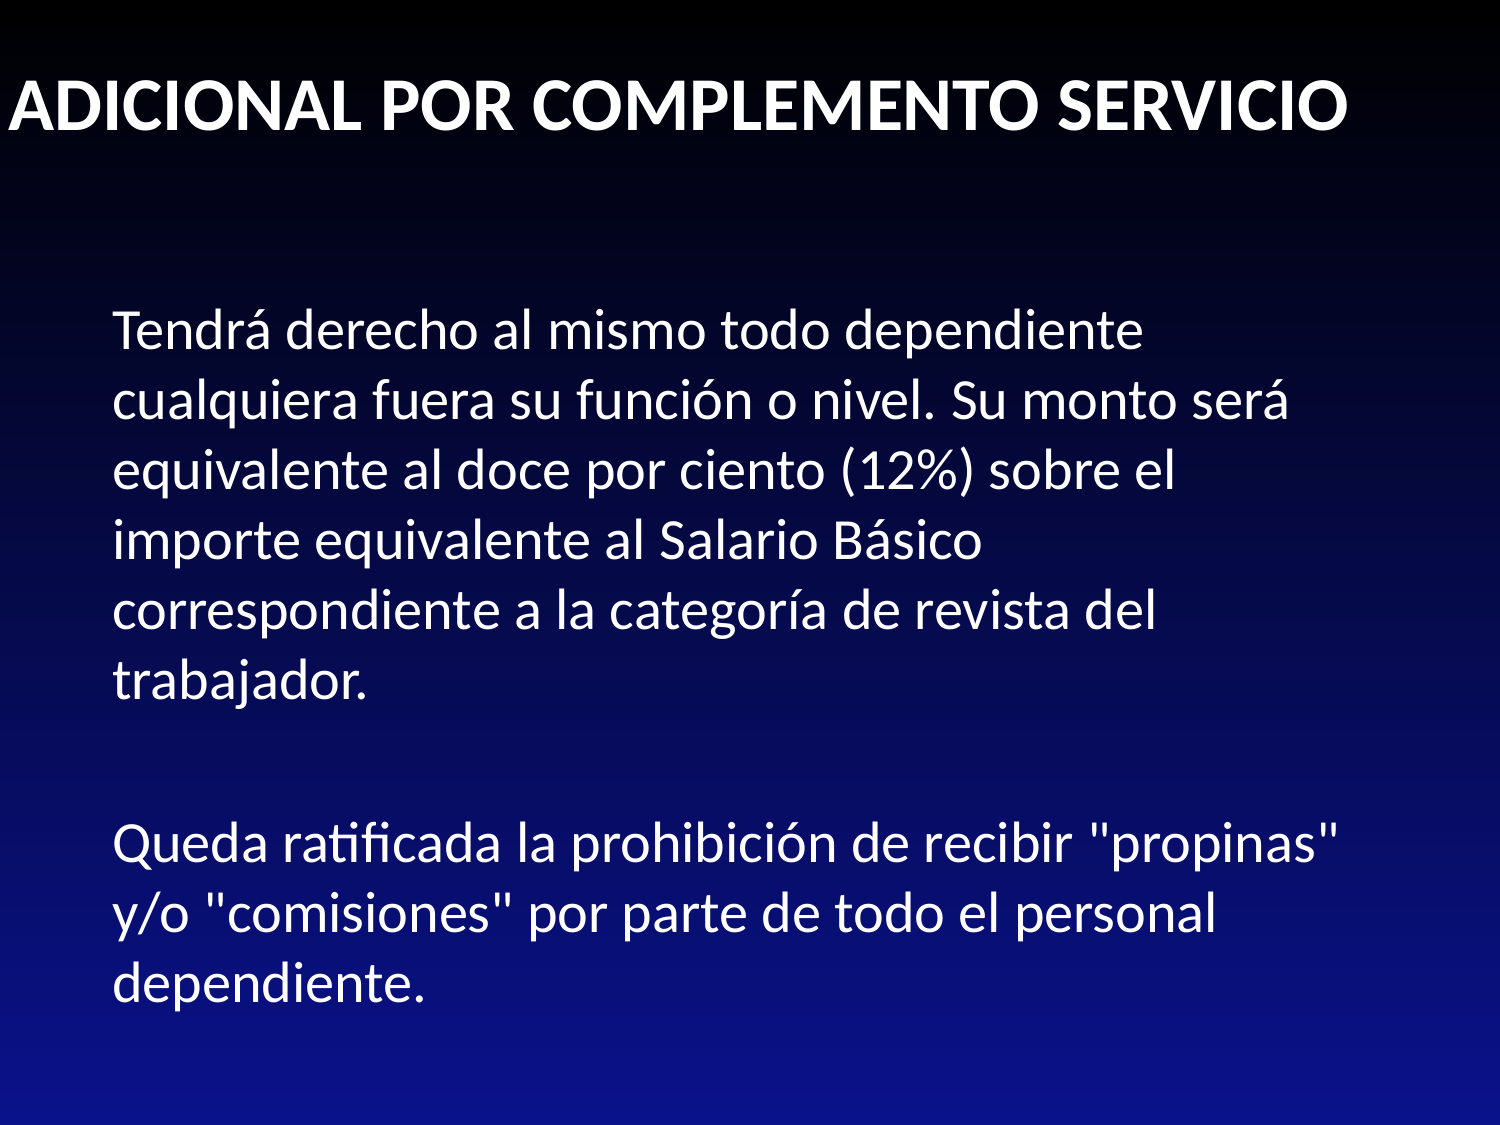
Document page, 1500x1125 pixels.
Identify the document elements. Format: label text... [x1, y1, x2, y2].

list Tendrá derecho al mismo todo dependiente cualquiera fuera su función o nivel. Su monto será equivalente al doce por ciento (12%) sobre el importe equivalente al Salario Básico correspondiente a la categoría de revista del trabajador. Queda ratificada la prohibición de recibir "propinas" y/o "comisiones" por parte de todo el personal dependiente. [111, 290, 1376, 1093]
title ADICIONAL POR COMPLEMENTO SERVICIO [0, 54, 1376, 209]
